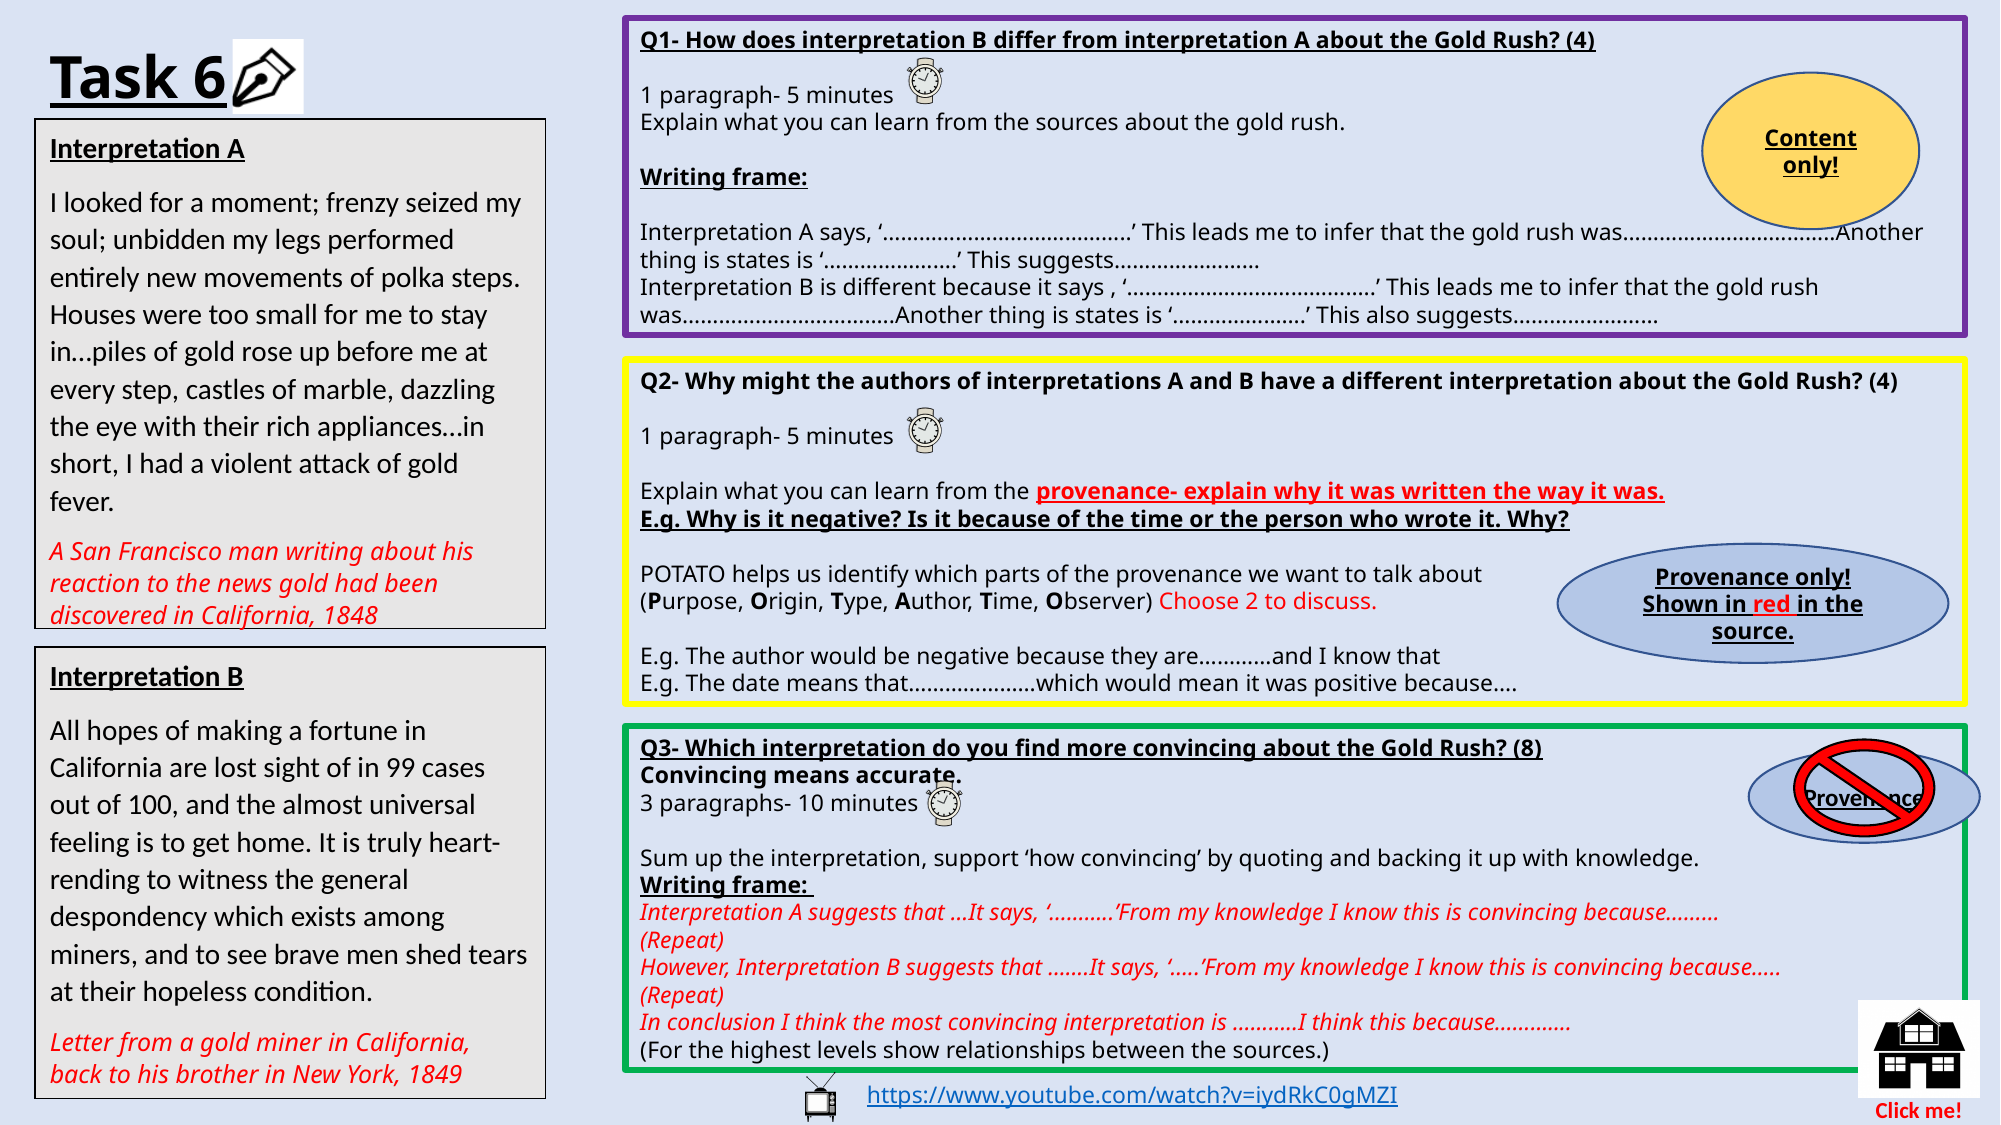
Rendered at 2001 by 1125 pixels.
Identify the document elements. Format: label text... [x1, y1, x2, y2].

text_box Interpretation A I looked for a moment; frenzy seized my soul; unbidden my legs performed entirely new movements of polka steps. Houses were too small for me to stay in…piles of gold rose up before me at every step, castles of marble, dazzling the eye with their rich appliances…in short, I had a violent attack of gold fever. A San Francisco man writing about his reaction to the news gold had been discovered in California, 1848 [34, 119, 546, 629]
picture [805, 1072, 837, 1122]
text_box Q1- How does interpretation B differ from interpretation A about the Gold Rush? (4) 1 paragraph- 5 minutes Explain what you can learn from the sources about the gold rush. Writing frame: Interpretation A says, ‘…………………………………..’ This leads me to infer that the gold rush was……………………………..Another thing is states is ‘………………….’ This suggests…………………… Interpretation B is different because it says , ‘…………………………………..’ This leads me to infer that the gold rush was……………………………..Another thing is states is ‘………………….’ This also suggests…………………… [625, 18, 1966, 336]
picture [893, 400, 956, 463]
text_box Click me! [1858, 1098, 1980, 1125]
text_box [1793, 738, 1936, 838]
text_box https://www.youtube.com/watch?v=iydRkC0gMZI [852, 1070, 1414, 1119]
text_box Q2- Why might the authors of interpretations A and B have a different interpretation about the Gold Rush? (4) 1 paragraph- 5 minutes Explain what you can learn from the provenance- explain why it was written the way it was. E.g. Why is it negative? Is it because of the time or the person who wrote it. Why? POTATO helps us identify which parts of the provenance we want to talk about (Purpose, Origin, Type, Author, Time, Observer) Choose 2 to discuss. E.g. The author would be negative because they are…………and I know that E.g. The date means that…………………which would mean it was positive because…. [625, 359, 1966, 704]
text_box Interpretation B All hopes of making a fortune in California are lost sight of in 99 cases out of 100, and the almost universal feeling is to get home. It is truly heart-rending to witness the general despondency which exists among miners, and to see brave men shed tears at their hopeless condition. Letter from a gold miner in California, back to his brother in New York, 1849 [34, 646, 546, 1099]
text_box Content only! [1701, 71, 1921, 231]
picture [893, 50, 956, 114]
picture [912, 773, 975, 836]
text_box Q3- Which interpretation do you find more convincing about the Gold Rush? (8) Convincing means accurate. 3 paragraphs- 10 minutes Sum up the interpretation, support ‘how convincing’ by quoting and backing it up with knowledge. Writing frame: Interpretation A suggests that …It says, ‘………..’From my knowledge I know this is convincing because……… (Repeat) However, Interpretation B suggests that …….It says, ‘…..’From my knowledge I know this is convincing because….. (Repeat) In conclusion I think the most convincing interpretation is ………..I think this because…………. (For the highest levels show relationships between the sources.) [625, 725, 1966, 1071]
picture [1858, 1000, 1980, 1098]
text_box Provenance [1747, 754, 1981, 844]
picture [232, 39, 304, 114]
text_box Provenance only! Shown in red in the source. [1556, 542, 1950, 664]
text_box Provenance [1834, 752, 1922, 810]
text_box Task 6 [34, 33, 502, 118]
